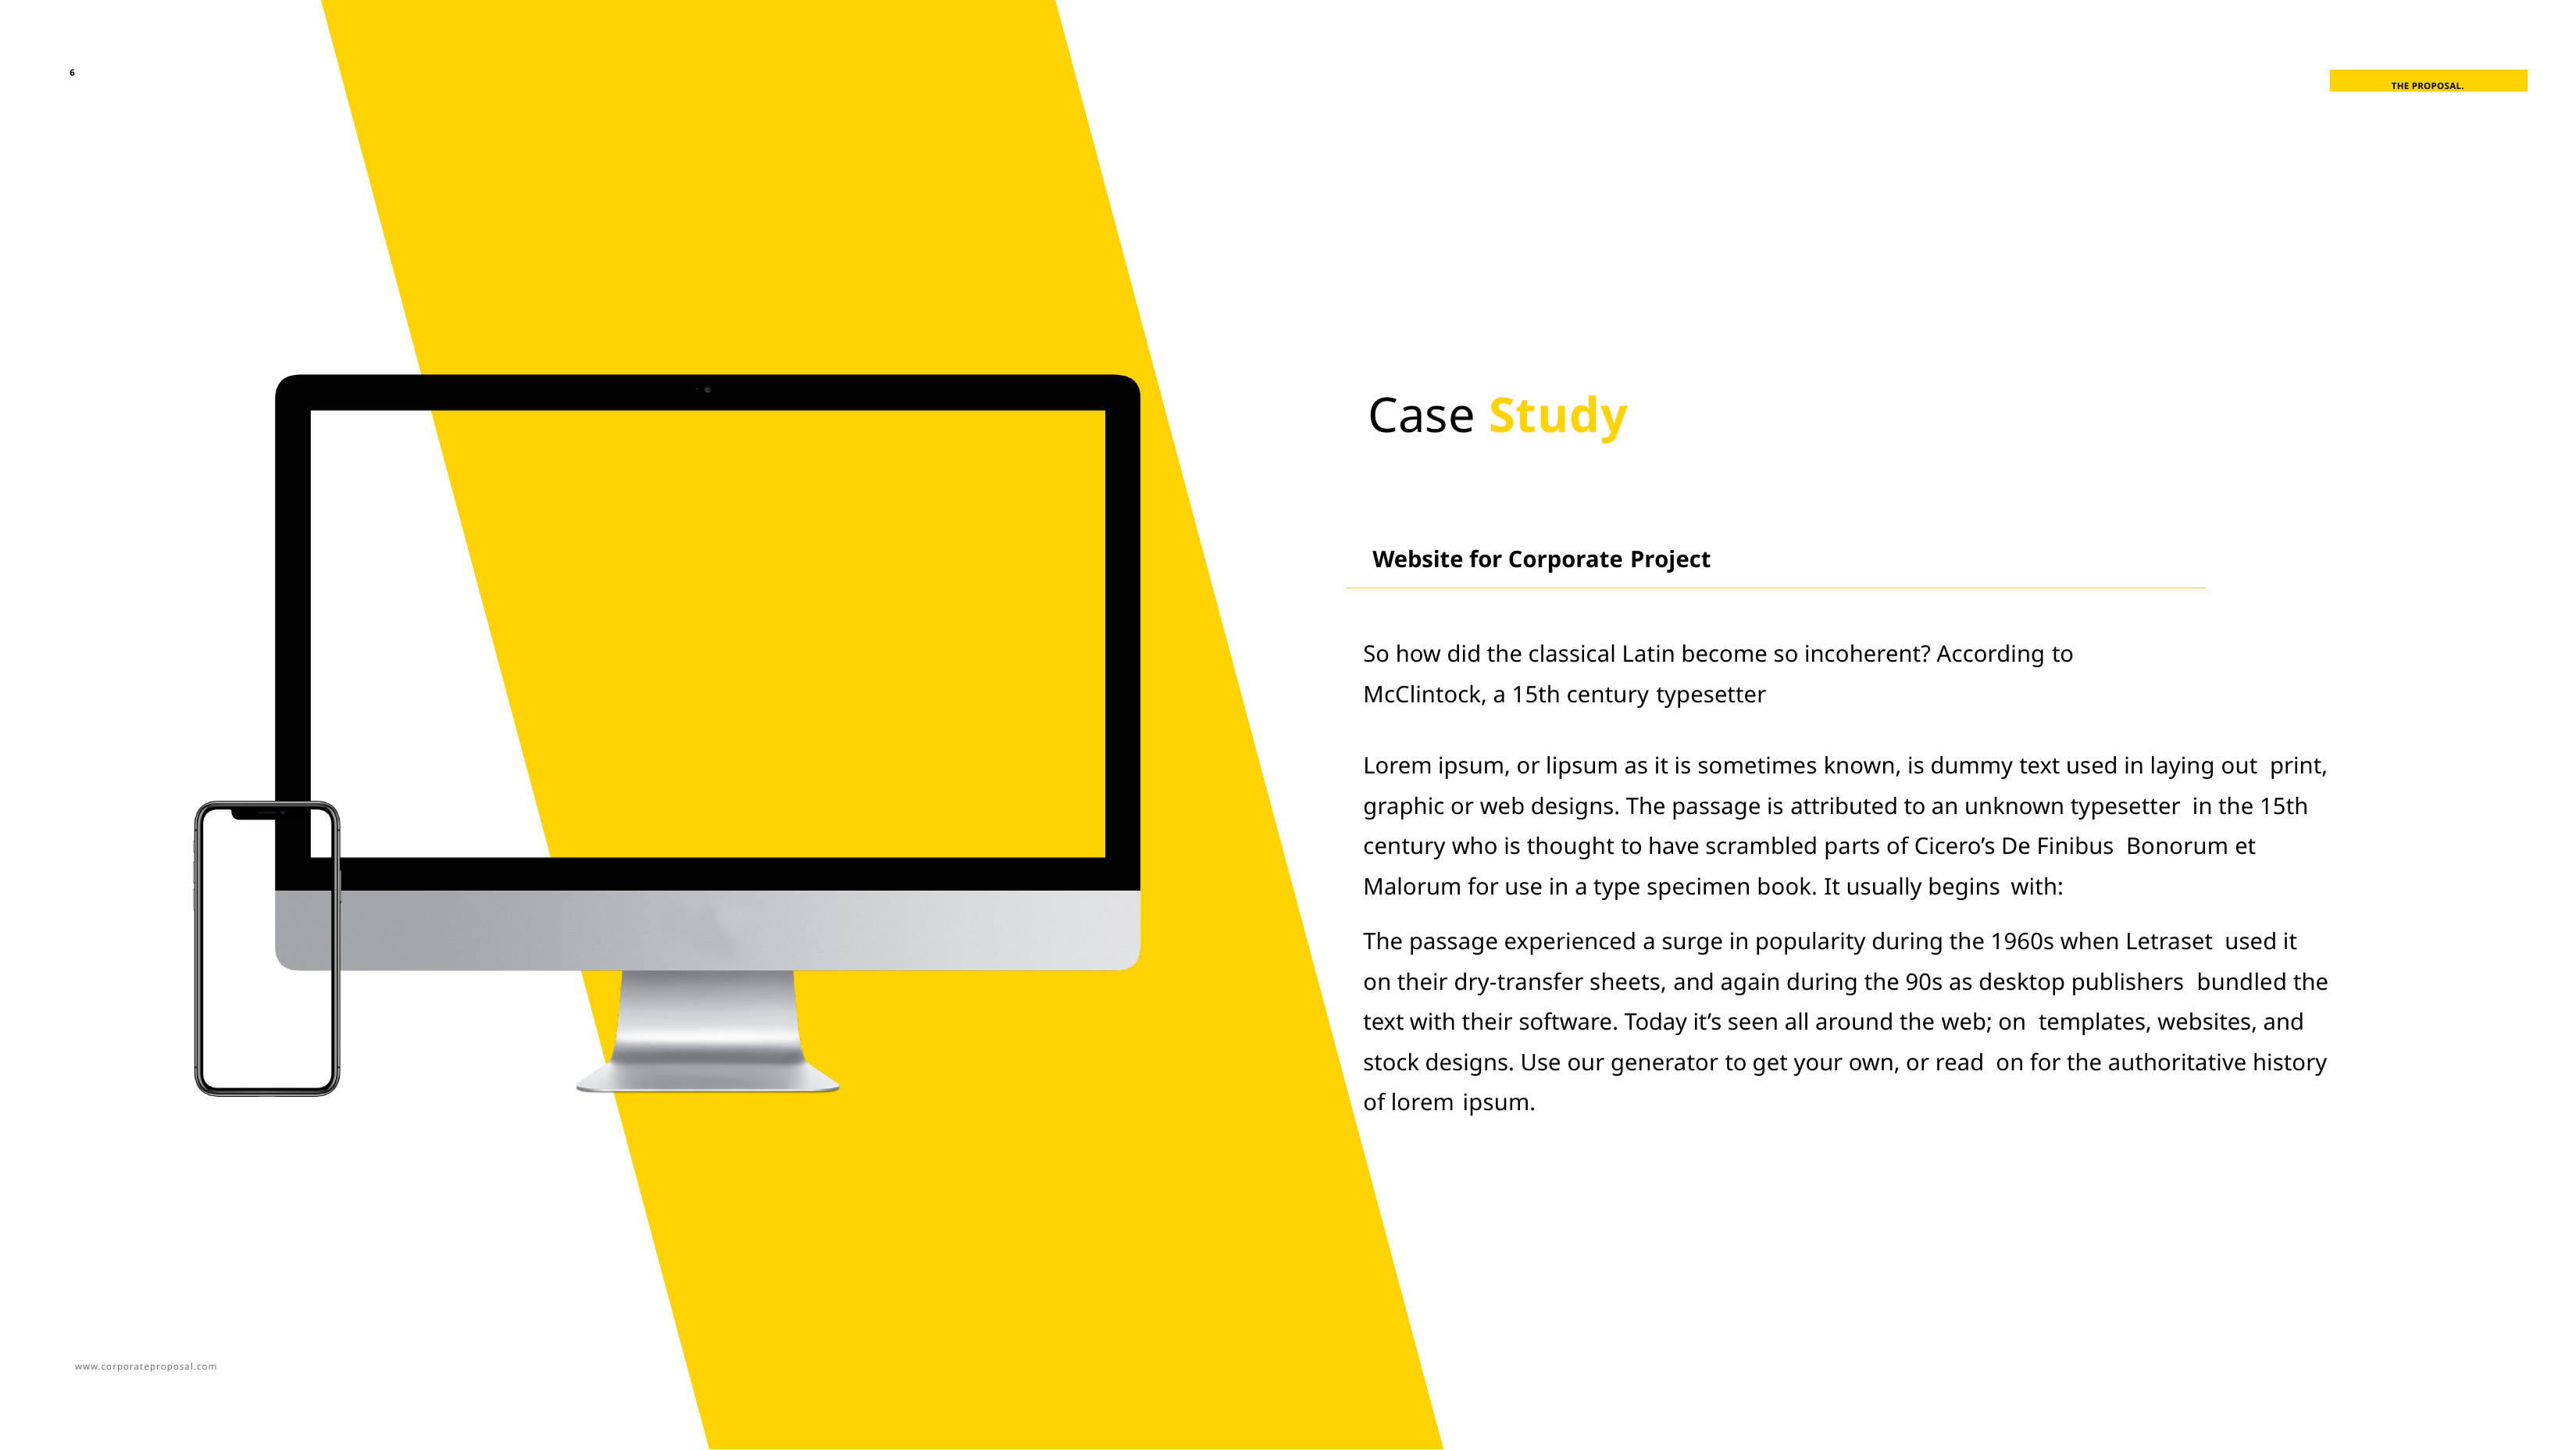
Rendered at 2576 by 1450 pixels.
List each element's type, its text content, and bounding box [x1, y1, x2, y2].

text_box [165, 793, 369, 1105]
text_box [223, 344, 1200, 1132]
text_box THE PROPOSAL. [2329, 70, 2528, 92]
text_box [624, 539, 1444, 1450]
picture [194, 402, 1113, 1087]
text_box Website for Corporate Project So how did the classical Latin become so incoherent? According to McClintock, a 15th century typesetter Lorem ipsum, or lipsum as it is sometimes known, is dummy text used in laying out print, graphic or web designs. The passage is attributed to an unknown typesetter in the 15th century who is thought to have scrambled parts of Cicero’s De Finibus Bonorum et Malorum for use in a type specimen book. It usually begins with: The passage experienced a surge in popularity during the 1960s when Letraset used it on their dry-transfer sheets, and again during the 90s as desktop publishers bundled the text with their software. Today it’s seen all around the web; on templates, websites, and stock designs. Use our generator to get your own, or read on for the authoritative history of lorem ipsum. [1361, 542, 2333, 1116]
text_box [321, 0, 1148, 344]
title Case Study [1365, 383, 1650, 542]
text_box 6 [68, 65, 78, 78]
text_box www.corporateproposal.com [73, 1359, 230, 1372]
